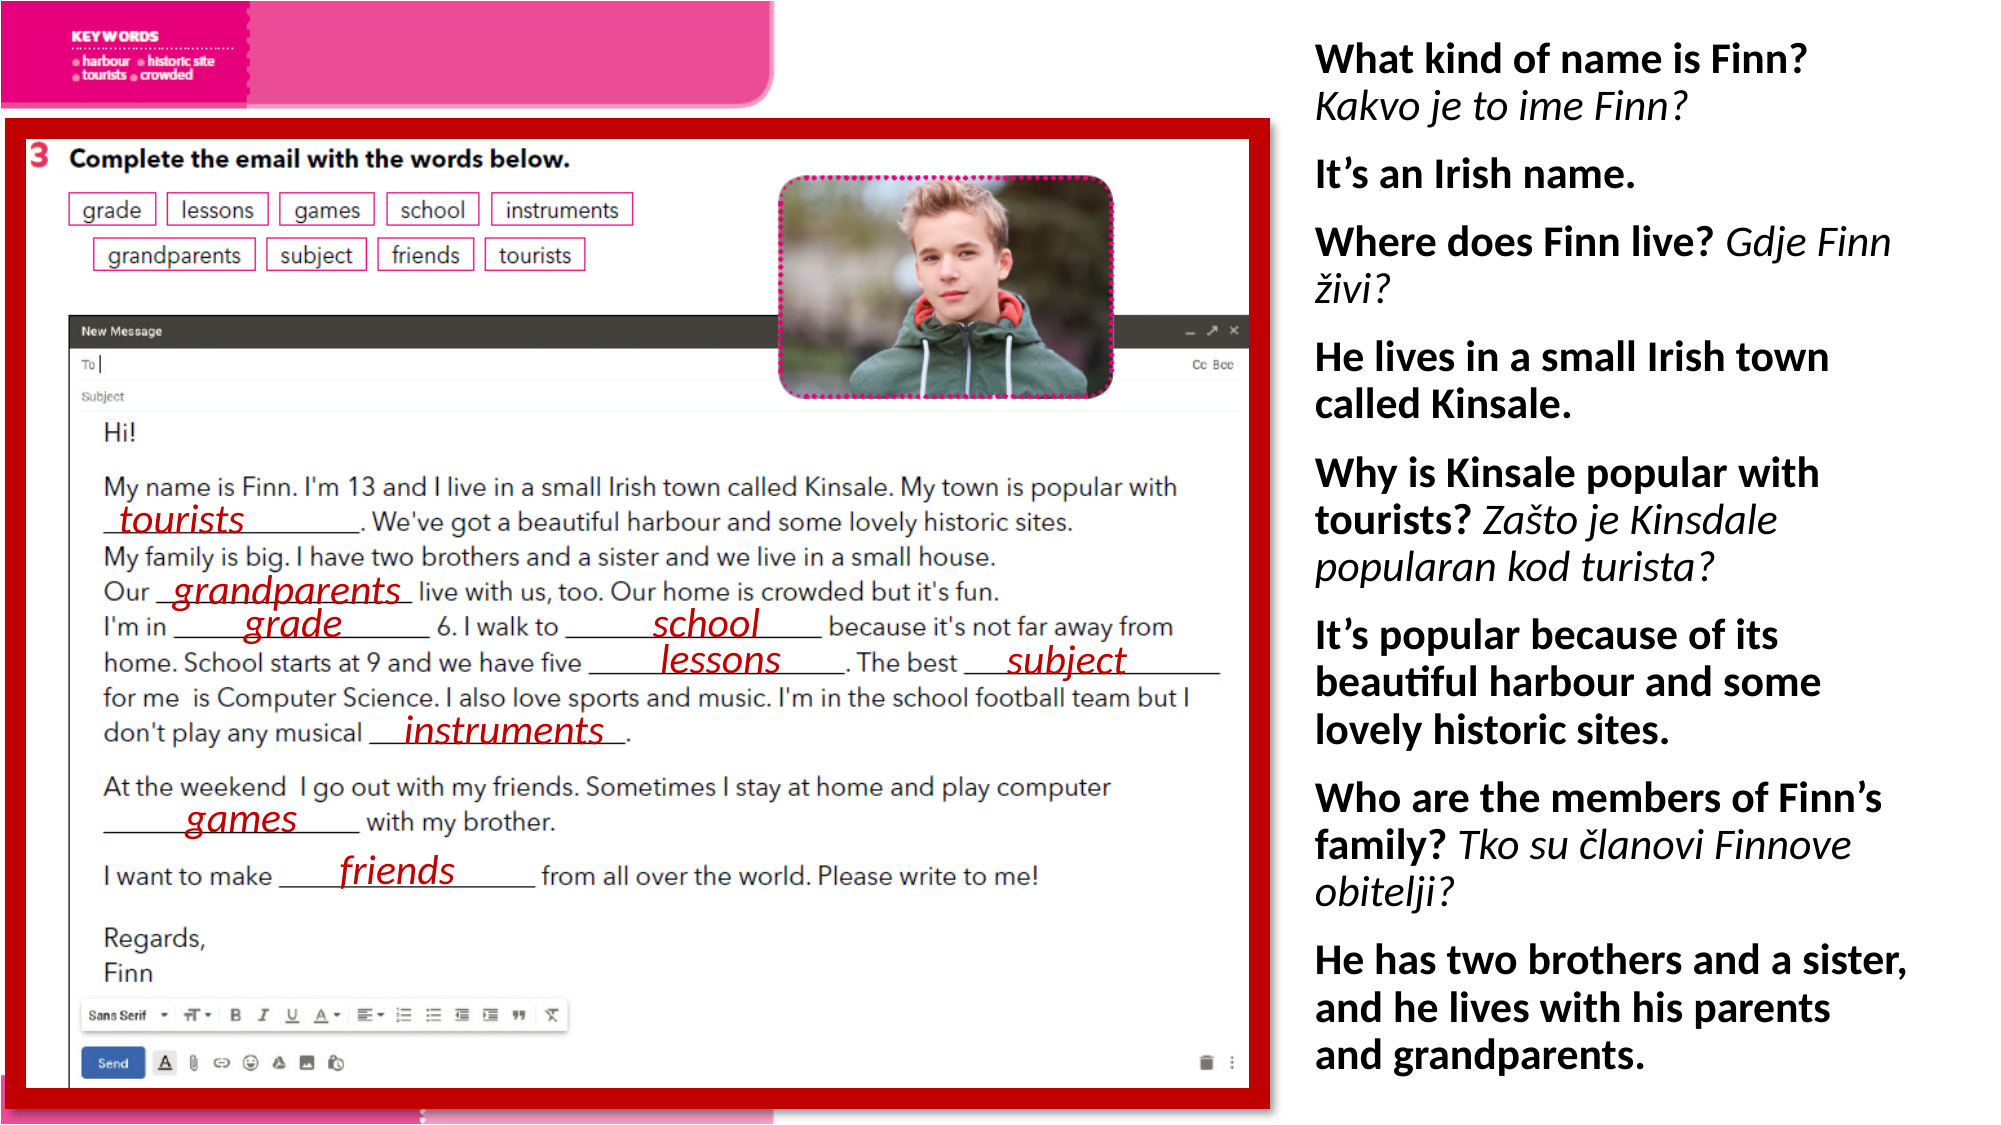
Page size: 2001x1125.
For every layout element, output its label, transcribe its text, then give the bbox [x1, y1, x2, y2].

picture [1, 1, 1250, 1124]
text_box What kind of name is Finn? Kakvo je to ime Finn? It’s an Irish name. Where does Finn live? Gdje Finn živi? He lives in a small Irish town called Kinsale. Why is Kinsale popular with tourists? Zašto je Kinsdale popularan kod turista? It’s popular because of its beautiful harbour and some lovely historic sites. Who are the members of Finn’s family? Tko su članovi Finnove obitelji? He has two brothers and a sister, and he lives with his parents and grandparents. [1299, 27, 1925, 1088]
